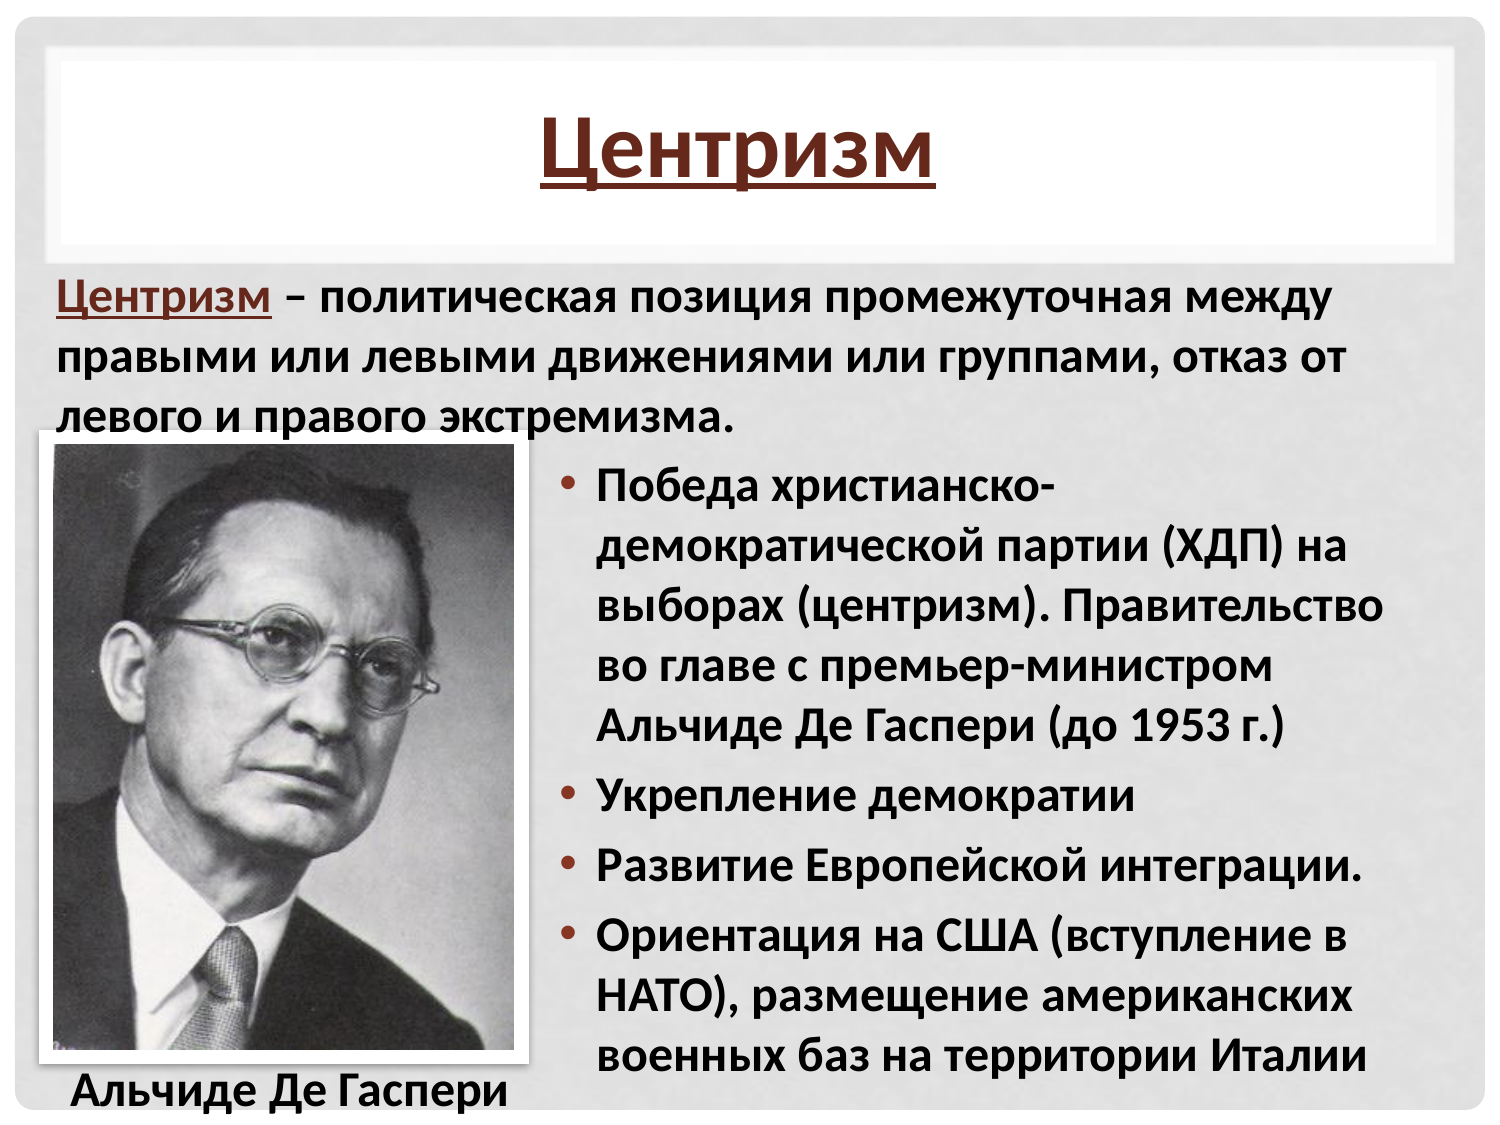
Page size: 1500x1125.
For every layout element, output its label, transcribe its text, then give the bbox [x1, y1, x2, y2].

text_box Центризм [100, 78, 1376, 203]
title [41, 42, 1431, 244]
text_box Альчиде Де Гаспери [55, 1049, 537, 1124]
list Победа христианско-демократической партии (ХДП) на выборах (центризм). Правительство во главе с премьер-министром Альчиде Де Гаспери (до 1953 г.) Укрепление демократии Развитие Европейской интеграции. Ориентация на США (вступление в НАТО), размещение американских военных баз на территории Италии [535, 451, 1425, 1091]
picture [52, 444, 515, 1051]
text_box Центризм – политическая позиция промежуточная между правыми или левыми движениями или группами, отказ от левого и правого экстремизма. [41, 255, 1447, 451]
